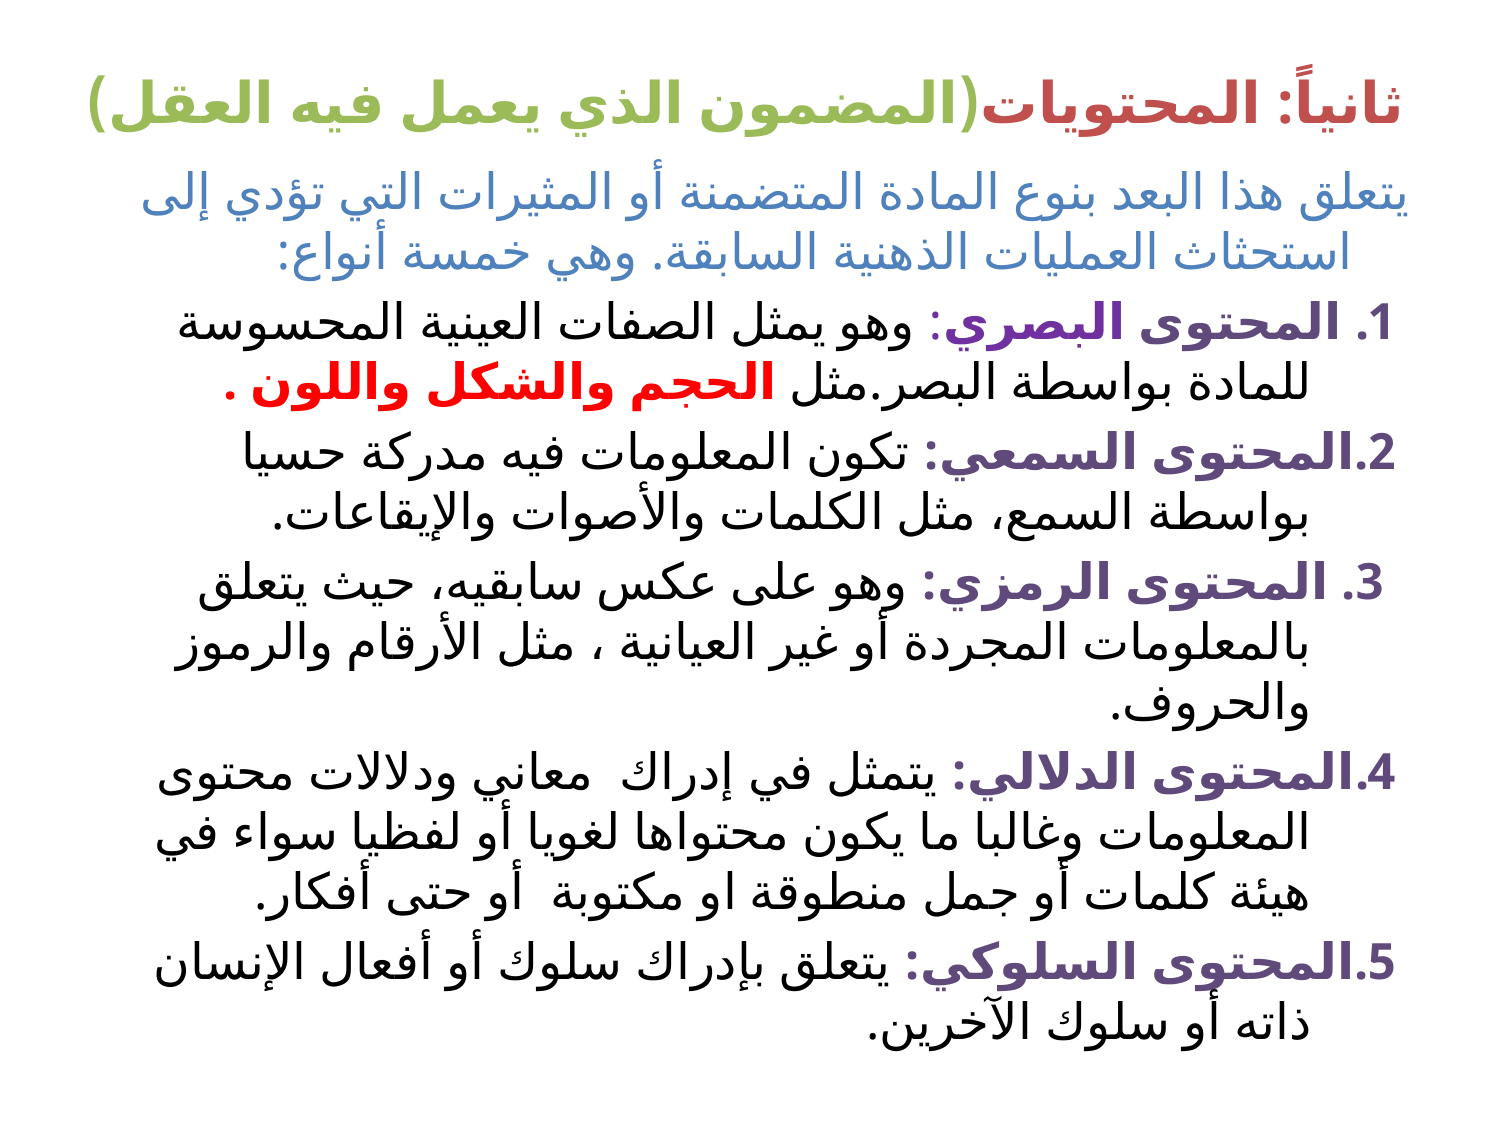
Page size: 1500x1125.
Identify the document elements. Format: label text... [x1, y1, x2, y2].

title ثانياً: المحتويات(المضمون الذي يعمل فيه العقل) [70, 23, 1421, 178]
list يتعلق هذا البعد بنوع المادة المتضمنة أو المثيرات التي تؤدي إلى استحثاث العمليات الذهنية السابقة. وهي خمسة أنواع: 1. المحتوى البصري: وهو يمثل الصفات العينية المحسوسة للمادة بواسطة البصر.مثل الحجم والشكل واللون . 2.المحتوى السمعي: تكون المعلومات فيه مدركة حسيا بواسطة السمع، مثل الكلمات والأصوات والإيقاعات. 3. المحتوى الرمزي: وهو على عكس سابقيه، حيث يتعلق بالمعلومات المجردة أو غير العيانية ، مثل الأرقام والرموز والحروف. 4.المحتوى الدلالي: يتمثل في إدراك معاني ودلالات محتوى المعلومات وغالبا ما يكون محتواها لغويا أو لفظيا سواء في هيئة كلمات أو جمل منطوقة او مكتوبة أو حتى أفكار. 5.المحتوى السلوكي: يتعلق بإدراك سلوك أو أفعال الإنسان ذاته أو سلوك الآخرين. [75, 152, 1425, 1090]
